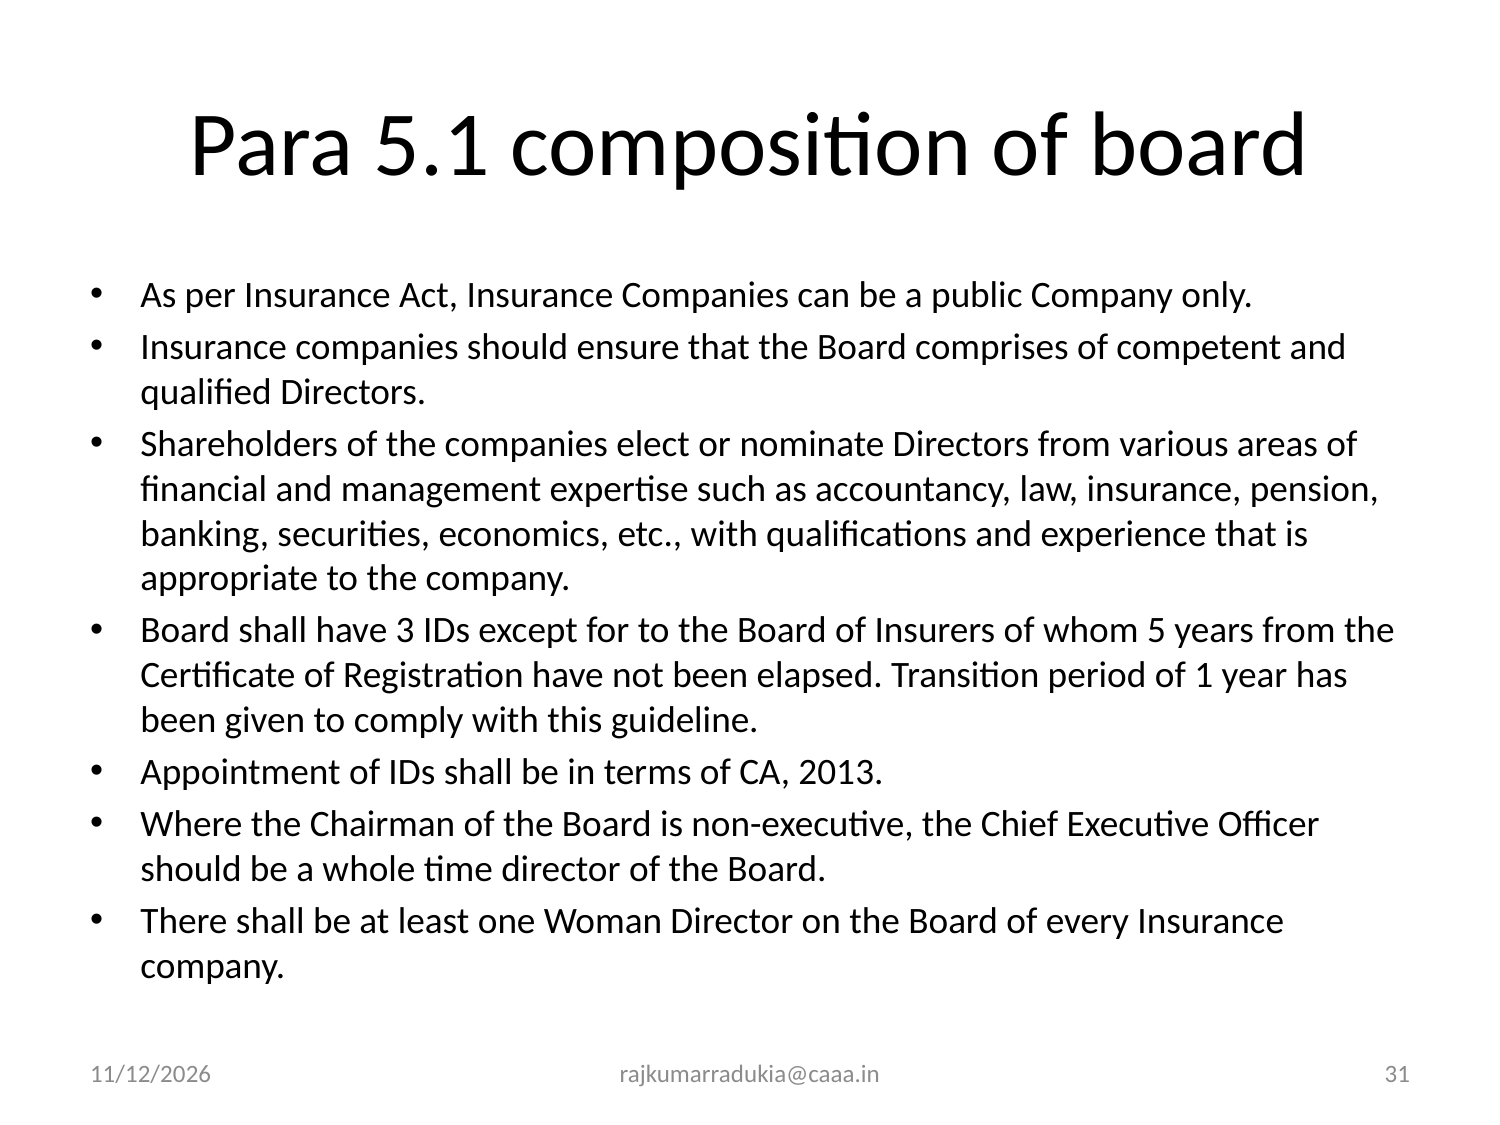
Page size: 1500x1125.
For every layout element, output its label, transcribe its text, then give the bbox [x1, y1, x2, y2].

footer rajkumarradukia@caaa.in [512, 1042, 988, 1103]
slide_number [75, 1042, 425, 1103]
slide_number 31 [1074, 1042, 1425, 1103]
list As per Insurance Act, Insurance Companies can be a public Company only. Insurance companies should ensure that the Board comprises of competent and qualified Directors. Shareholders of the companies elect or nominate Directors from various areas of financial and management expertise such as accountancy, law, insurance, pension, banking, securities, economics, etc., with qualifications and experience that is appropriate to the company. Board shall have 3 IDs except for to the Board of Insurers of whom 5 years from the Certificate of Registration have not been elapsed. Transition period of 1 year has been given to comply with this guideline. Appointment of IDs shall be in terms of CA, 2013. Where the Chairman of the Board is non-executive, the Chief Executive Officer should be a whole time director of the Board. There shall be at least one Woman Director on the Board of every Insurance company. [75, 262, 1425, 1005]
title Para 5.1 composition of board [75, 45, 1425, 233]
